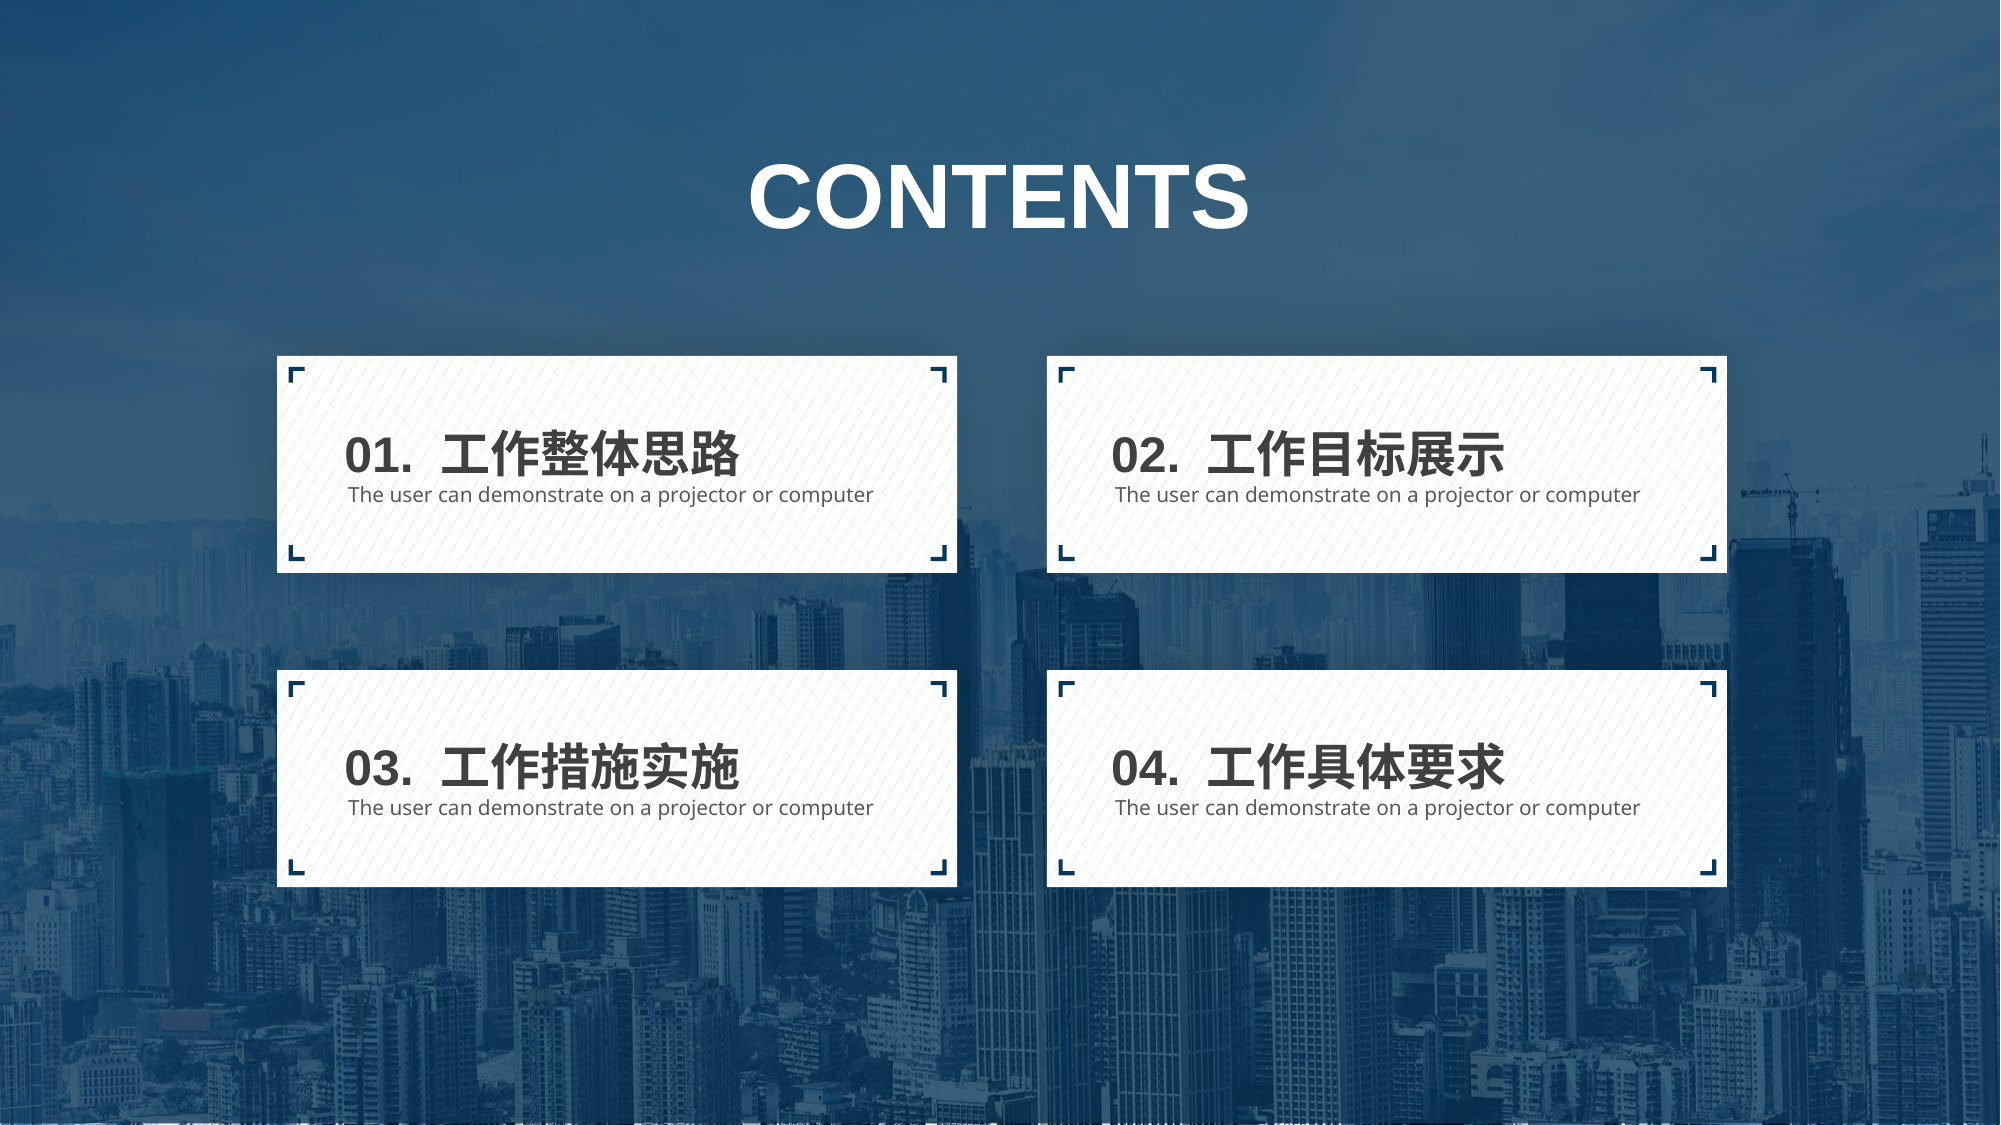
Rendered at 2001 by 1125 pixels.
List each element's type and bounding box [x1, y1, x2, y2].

text_box [276, 355, 958, 573]
text_box [276, 670, 958, 888]
text_box [1046, 355, 1727, 573]
picture [0, 0, 2000, 1125]
text_box [1046, 670, 1727, 888]
